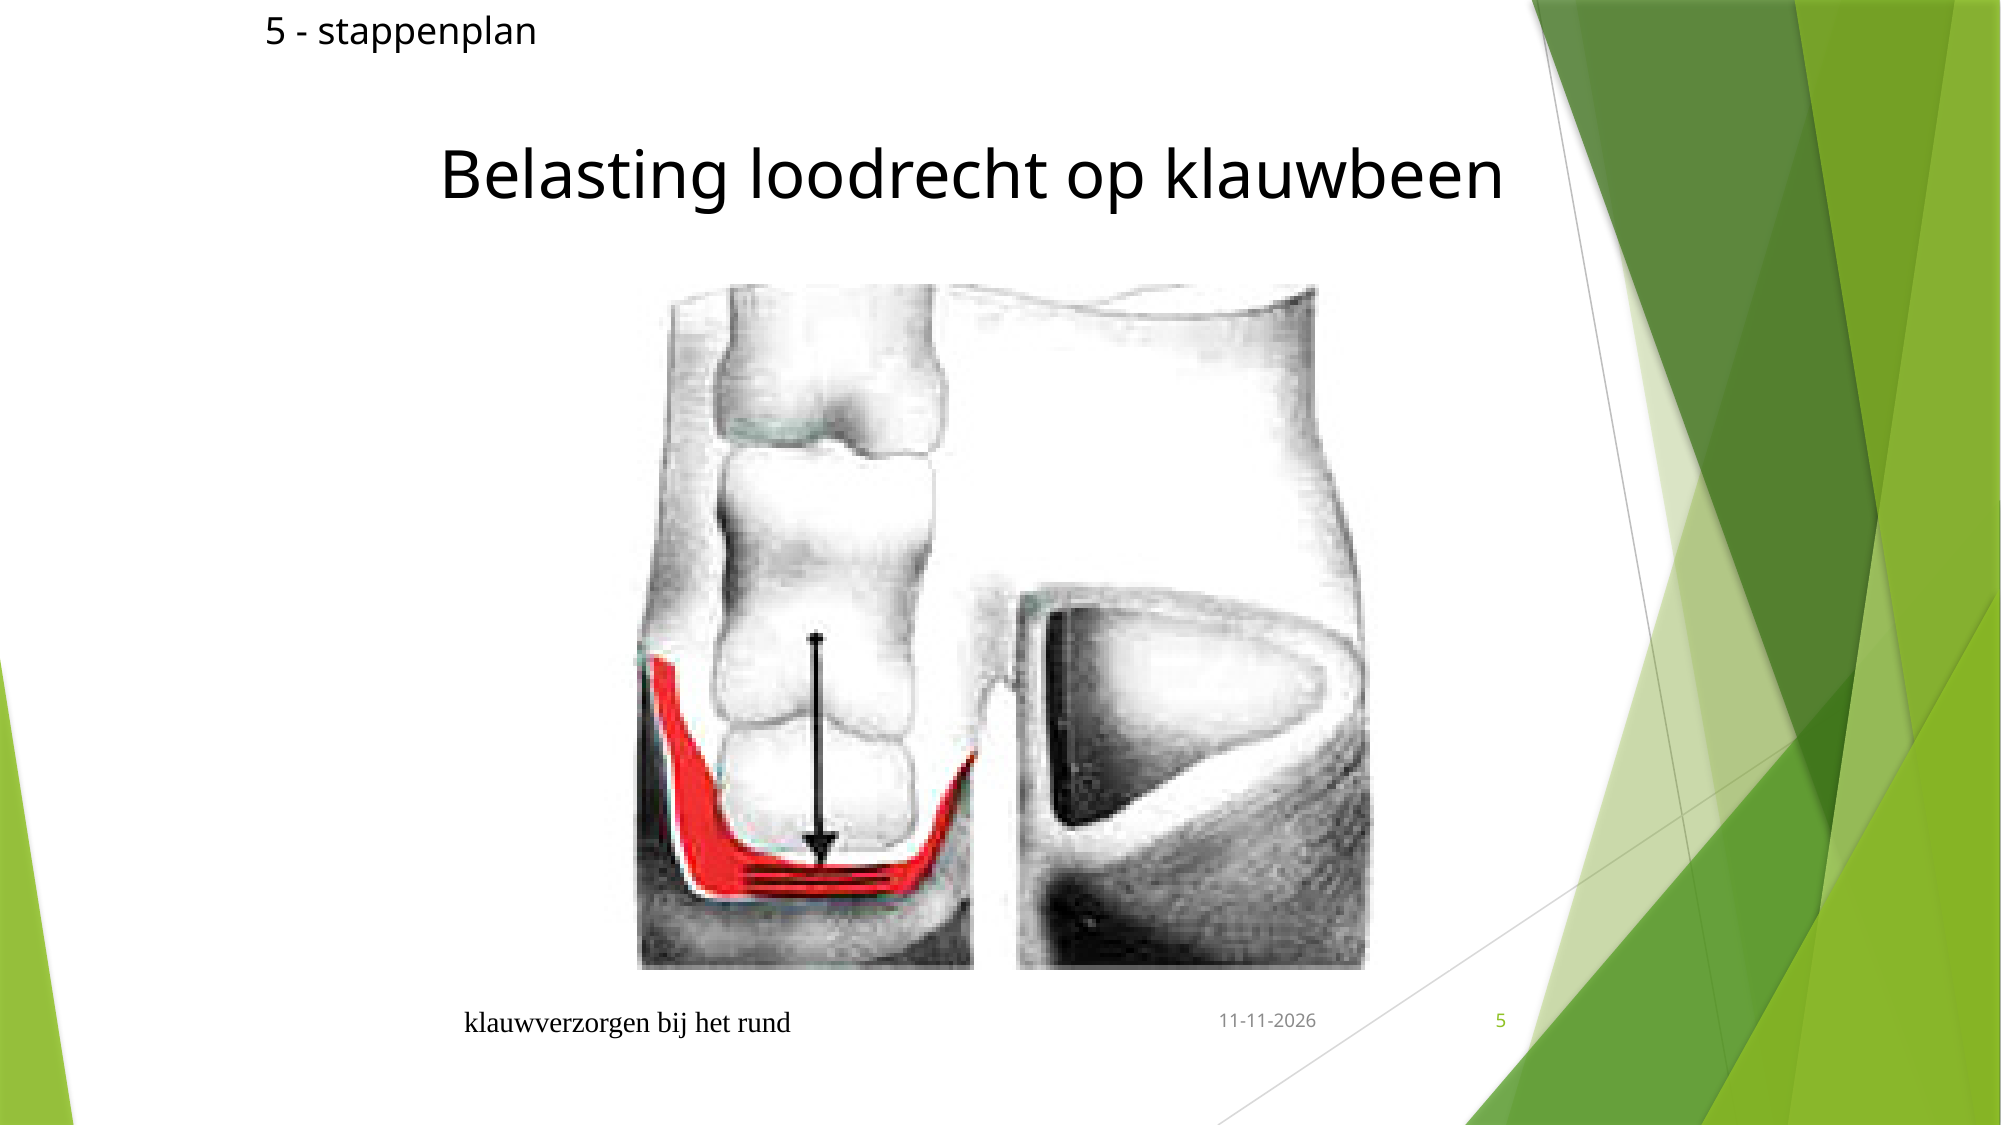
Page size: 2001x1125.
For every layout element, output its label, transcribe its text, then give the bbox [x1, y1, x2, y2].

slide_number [1181, 991, 1332, 1051]
slide_number 5 [1409, 991, 1522, 1051]
text_box Belasting loodrecht op klauwbeen [425, 124, 1600, 220]
picture [536, 283, 1451, 971]
footer klauwverzorgen bij het rund [111, 991, 1145, 1051]
text_box 5 - stappenplan [249, 0, 875, 60]
